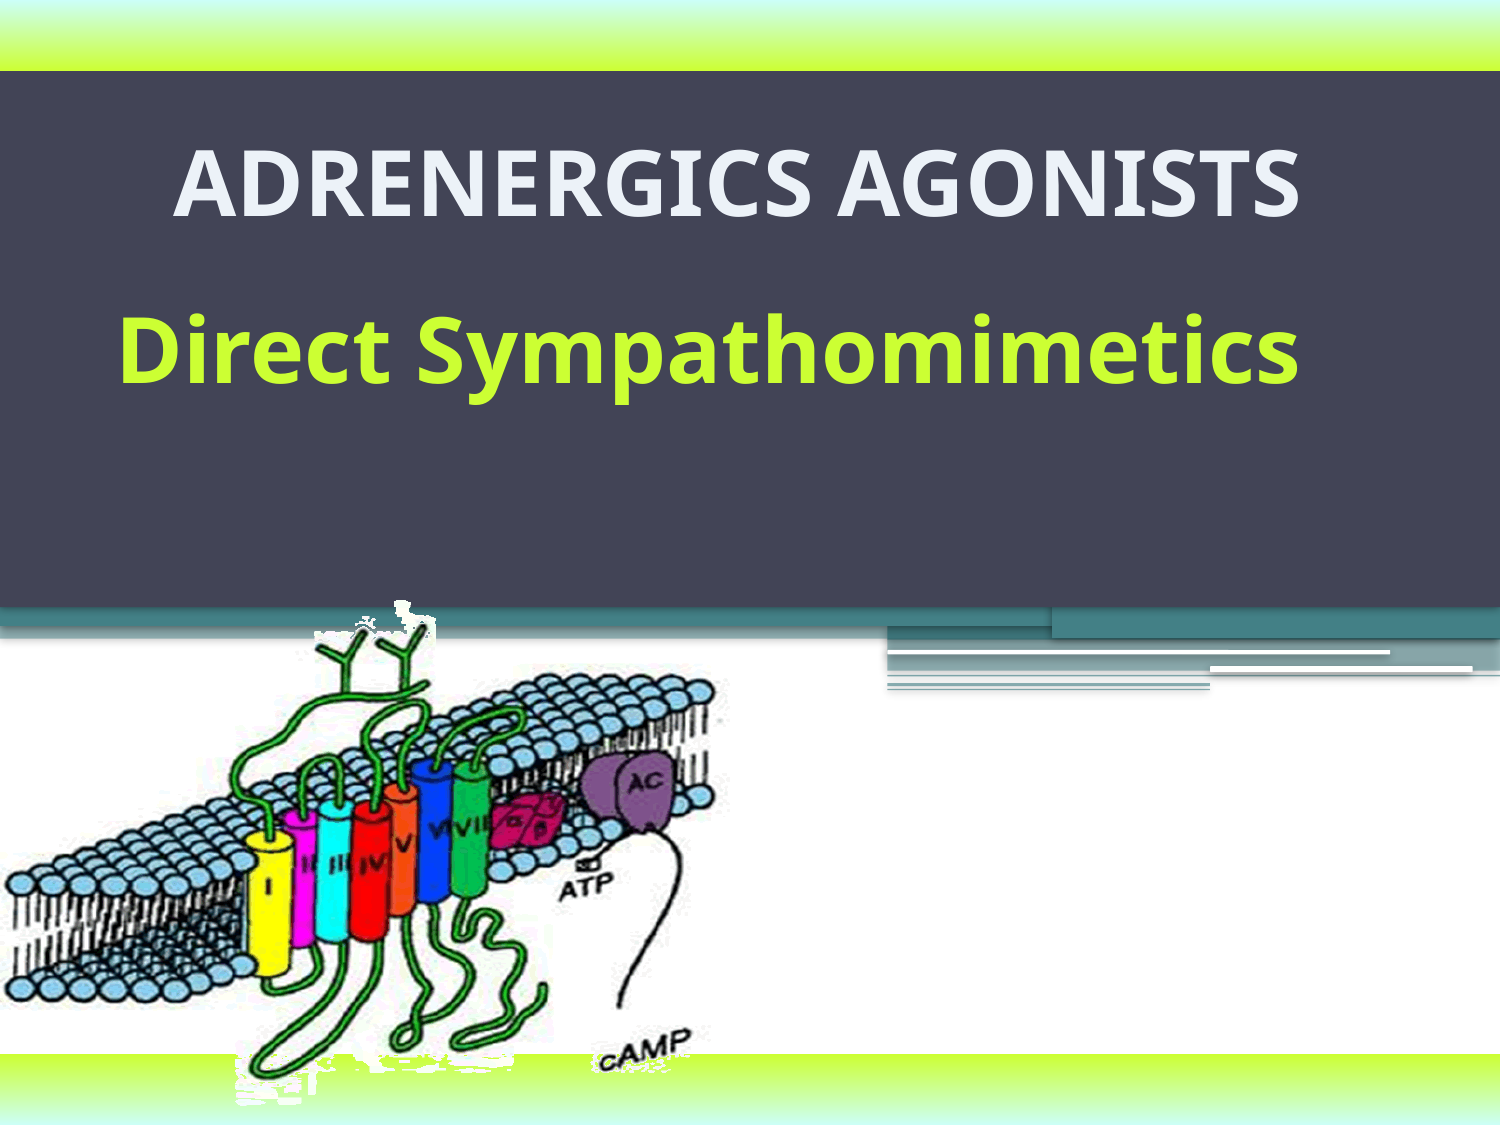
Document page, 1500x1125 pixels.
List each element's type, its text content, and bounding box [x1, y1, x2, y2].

picture [0, 568, 739, 1125]
text_box ADRENERGICS AGONISTS [17, 117, 1459, 243]
text_box Direct Sympathomimetics [88, 283, 1329, 409]
text_box [745, 1053, 1500, 1125]
text_box [0, 0, 1500, 72]
